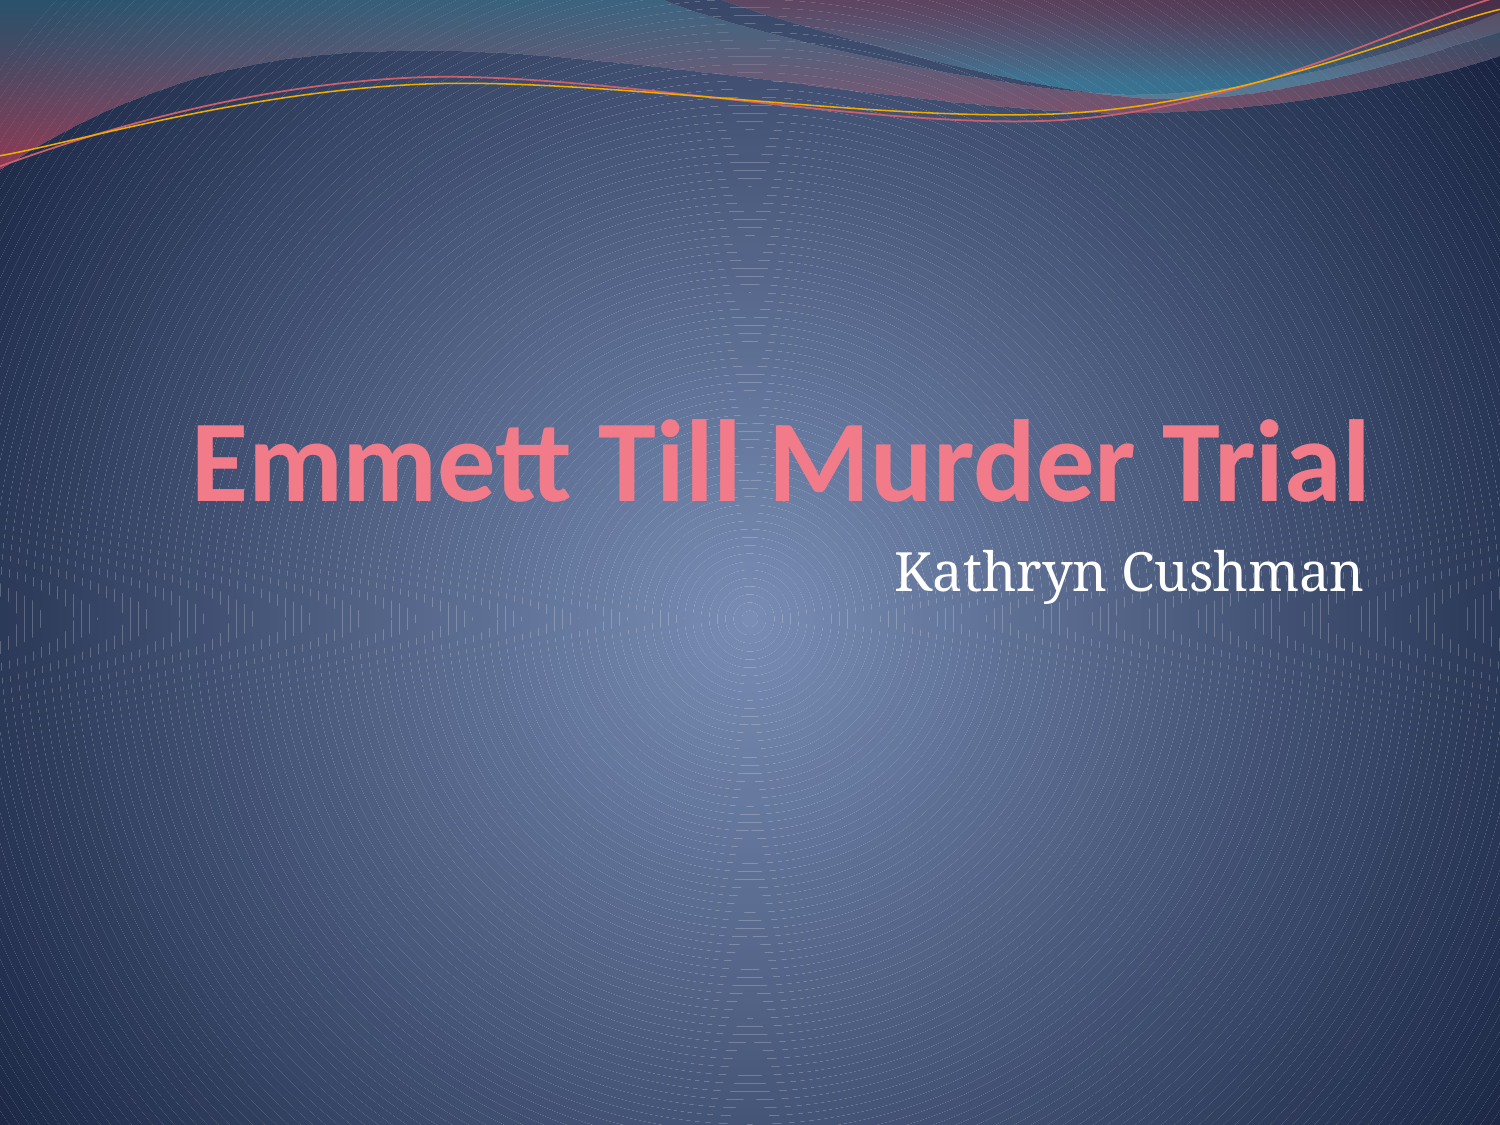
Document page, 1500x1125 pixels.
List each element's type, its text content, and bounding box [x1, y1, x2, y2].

title Emmett Till Murder Trial [87, 224, 1376, 525]
subtitle Kathryn Cushman [87, 529, 1376, 818]
